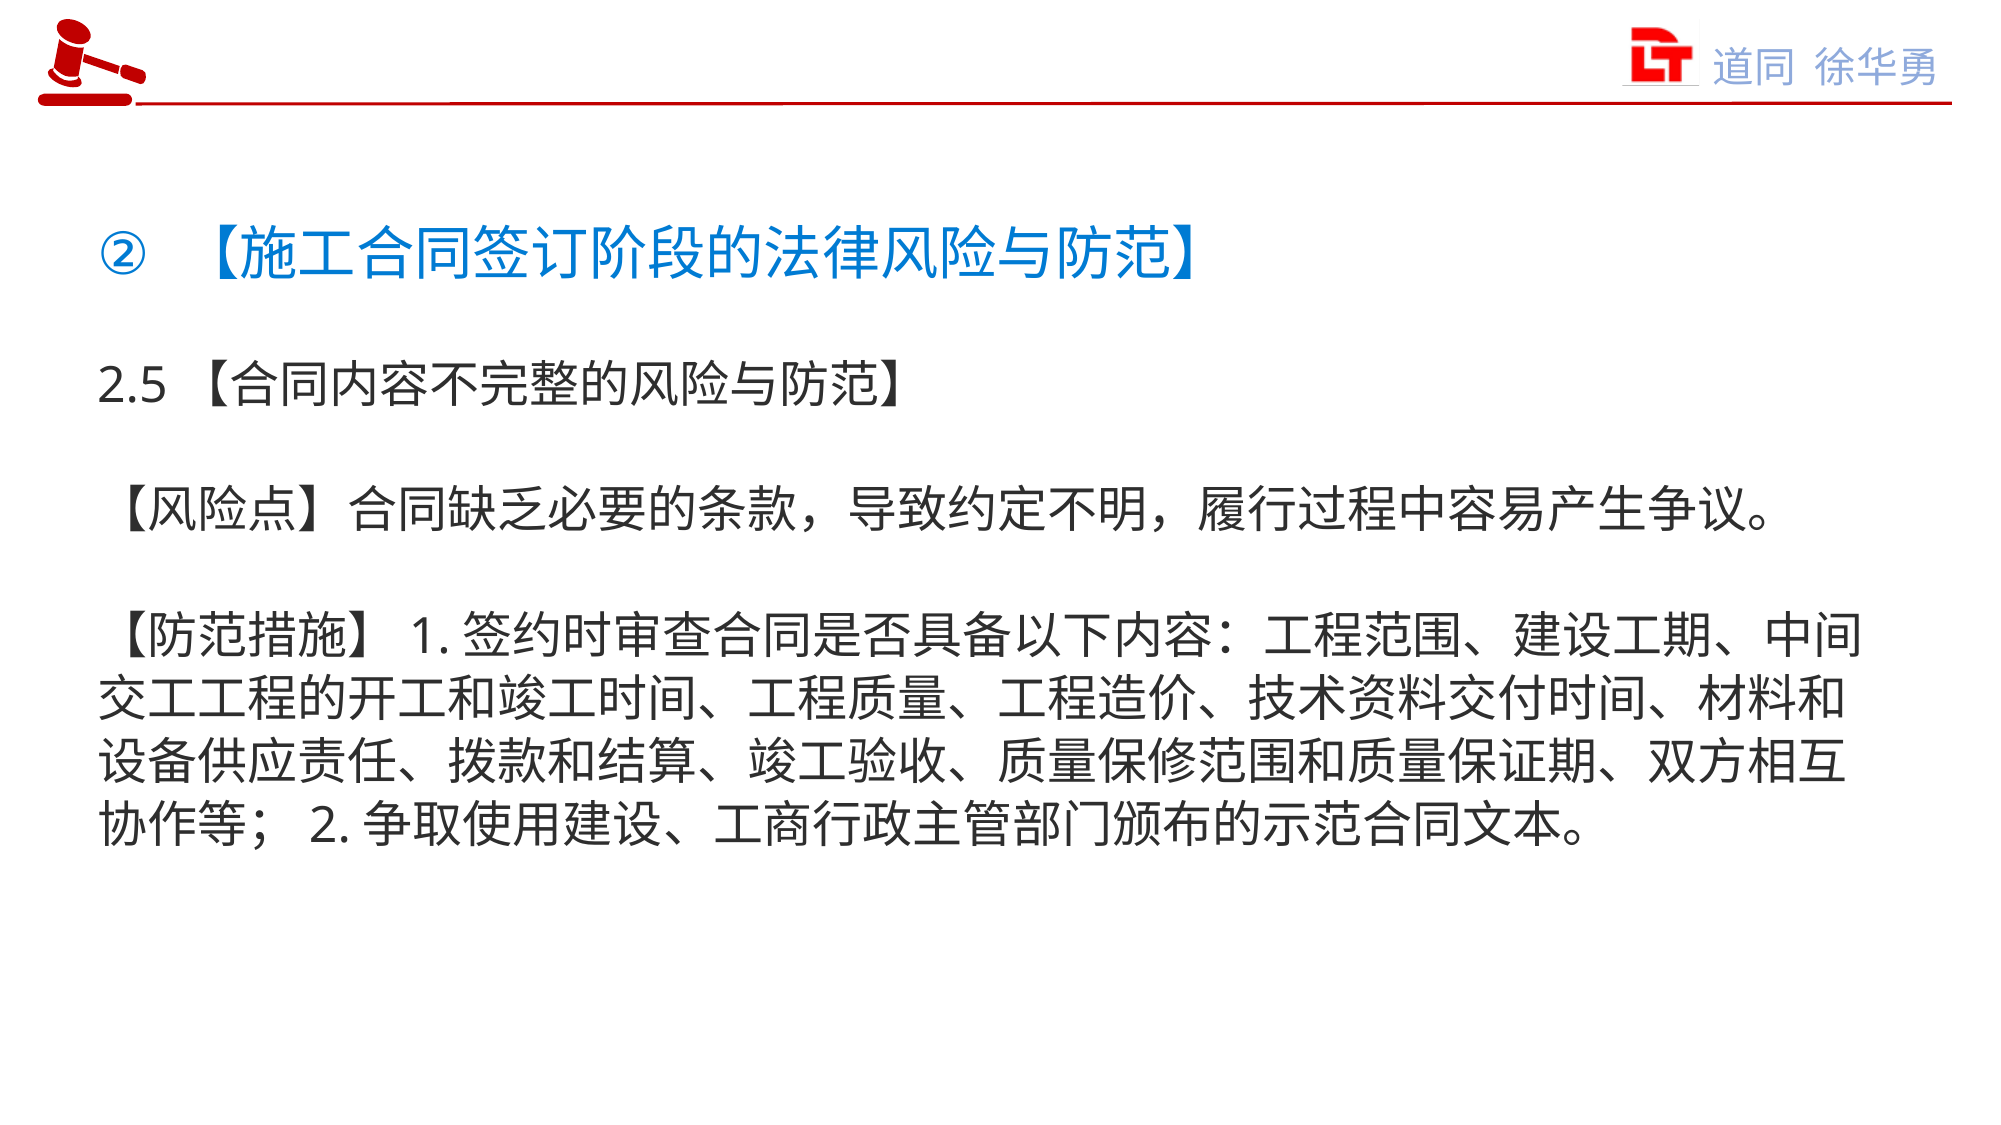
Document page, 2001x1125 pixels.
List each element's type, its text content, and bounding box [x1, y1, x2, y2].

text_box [37, 17, 1954, 106]
picture [1622, 19, 1699, 97]
text_box 【施工合同签订阶段的法律风险与防范】 2.5【合同内容不完整的风险与防范】 【风险点】合同缺乏必要的条款，导致约定不明，履行过程中容易产生争议。 【防范措施】1.签约时审查合同是否具备以下内容：工程范围、建设工期、中间交工工程的开工和竣工时间、工程质量、工程造价、技术资料交付时间、材料和设备供应责任、拨款和结算、竣工验收、质量保修范围和质量保证期、双方相互协作等；2.争取使用建设、工商行政主管部门颁布的示范合同文本。 [82, 216, 1883, 860]
